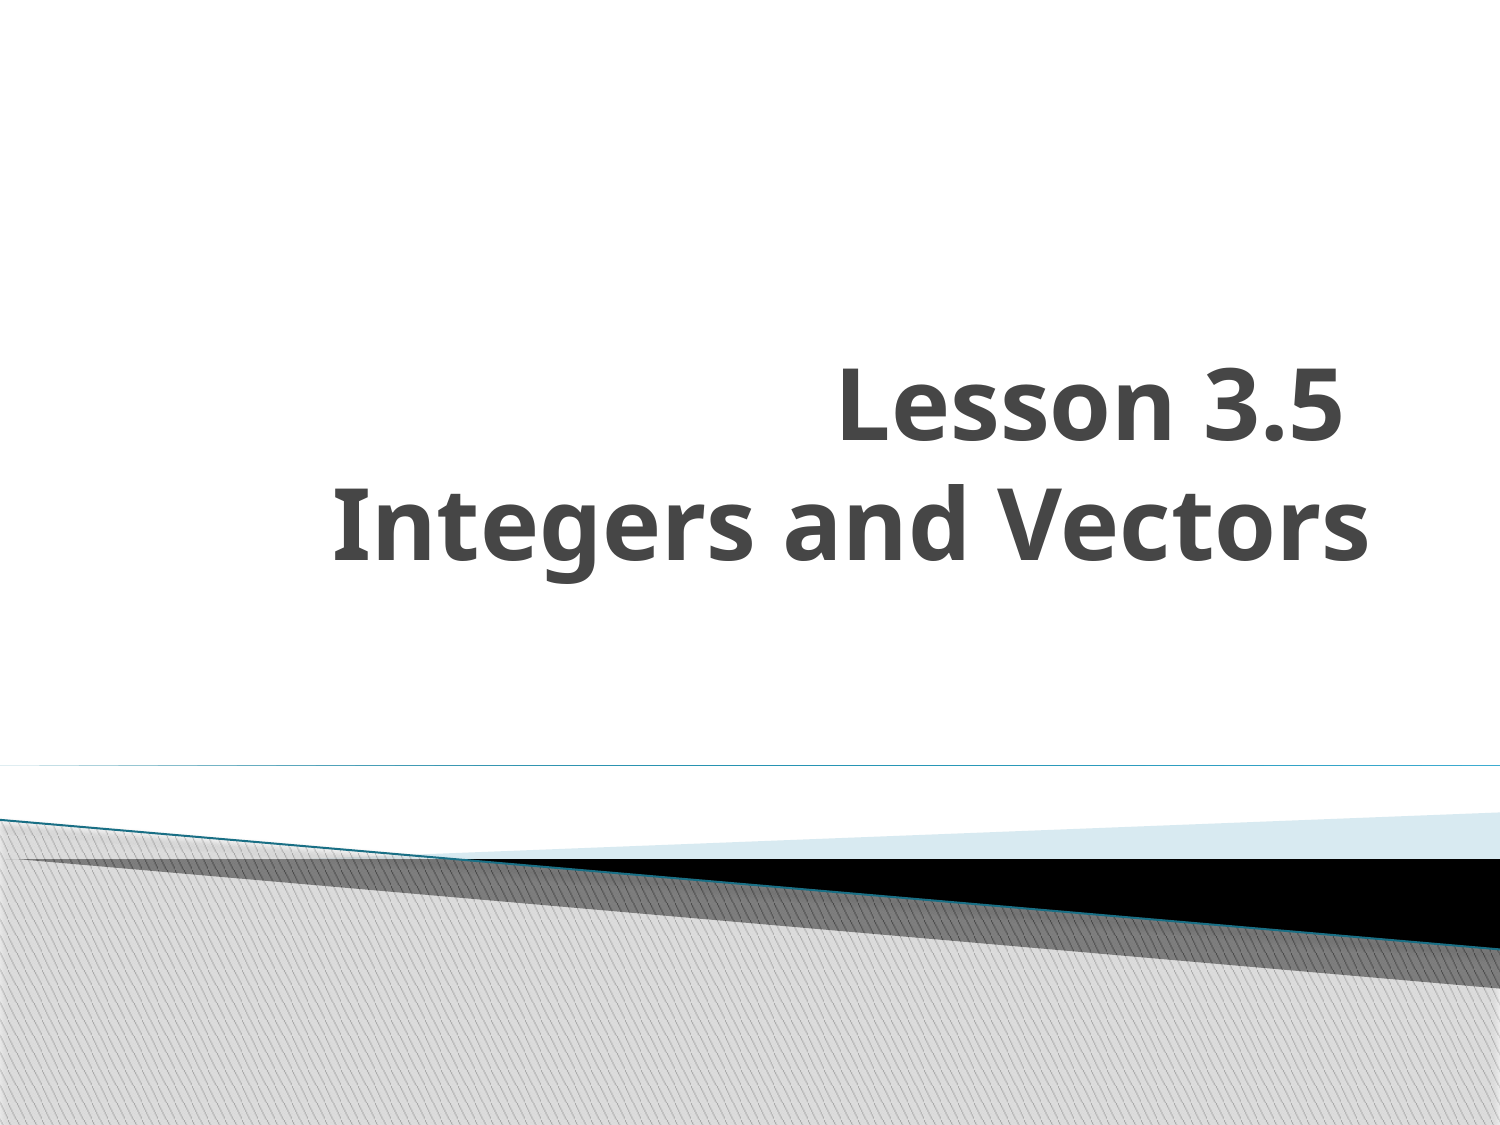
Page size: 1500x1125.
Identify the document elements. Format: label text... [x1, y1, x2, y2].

title Lesson 3.5 Integers and Vectors [112, 287, 1388, 588]
picture [5, 859, 1500, 989]
